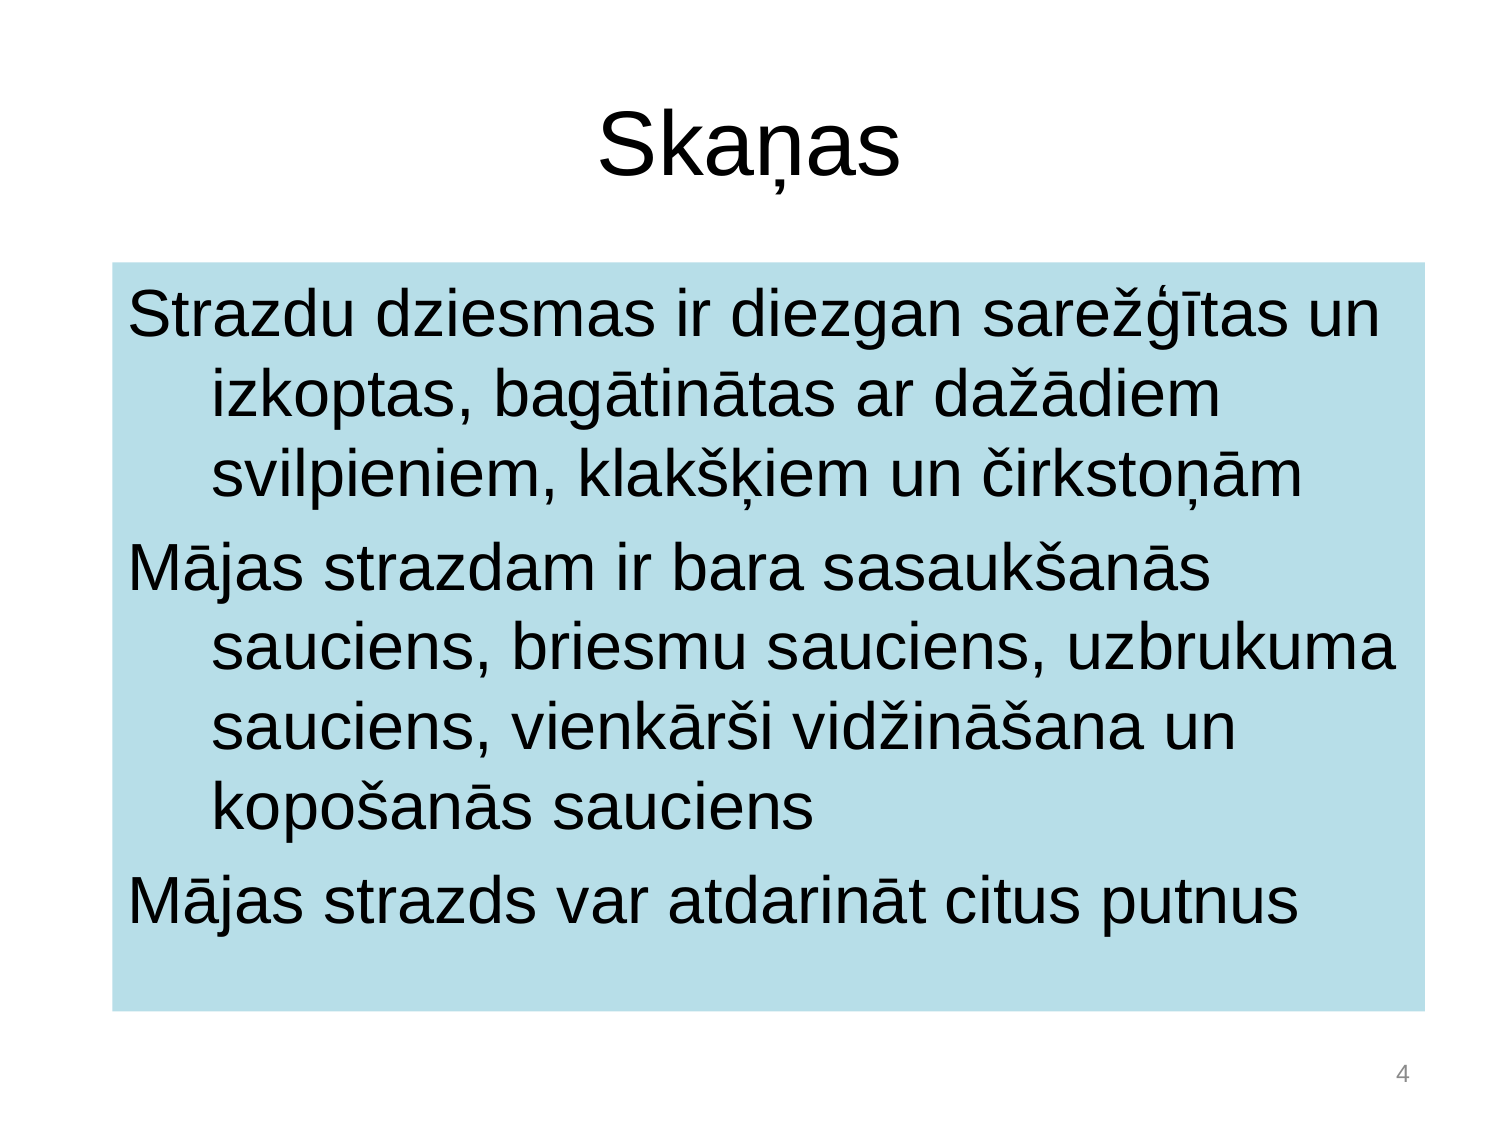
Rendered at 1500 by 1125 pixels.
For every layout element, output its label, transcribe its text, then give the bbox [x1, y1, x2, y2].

slide_number 4 [1074, 1042, 1425, 1103]
list Strazdu dziesmas ir diezgan sarežģītas un izkoptas, bagātinātas ar dažādiem svilpieniem, klakšķiem un čirkstoņām Mājas strazdam ir bara sasaukšanās sauciens, briesmu sauciens, uzbrukuma sauciens, vienkārši vidžināšana un kopošanās sauciens Mājas strazds var atdarināt citus putnus [111, 262, 1426, 1012]
title Skaņas [74, 44, 1426, 233]
